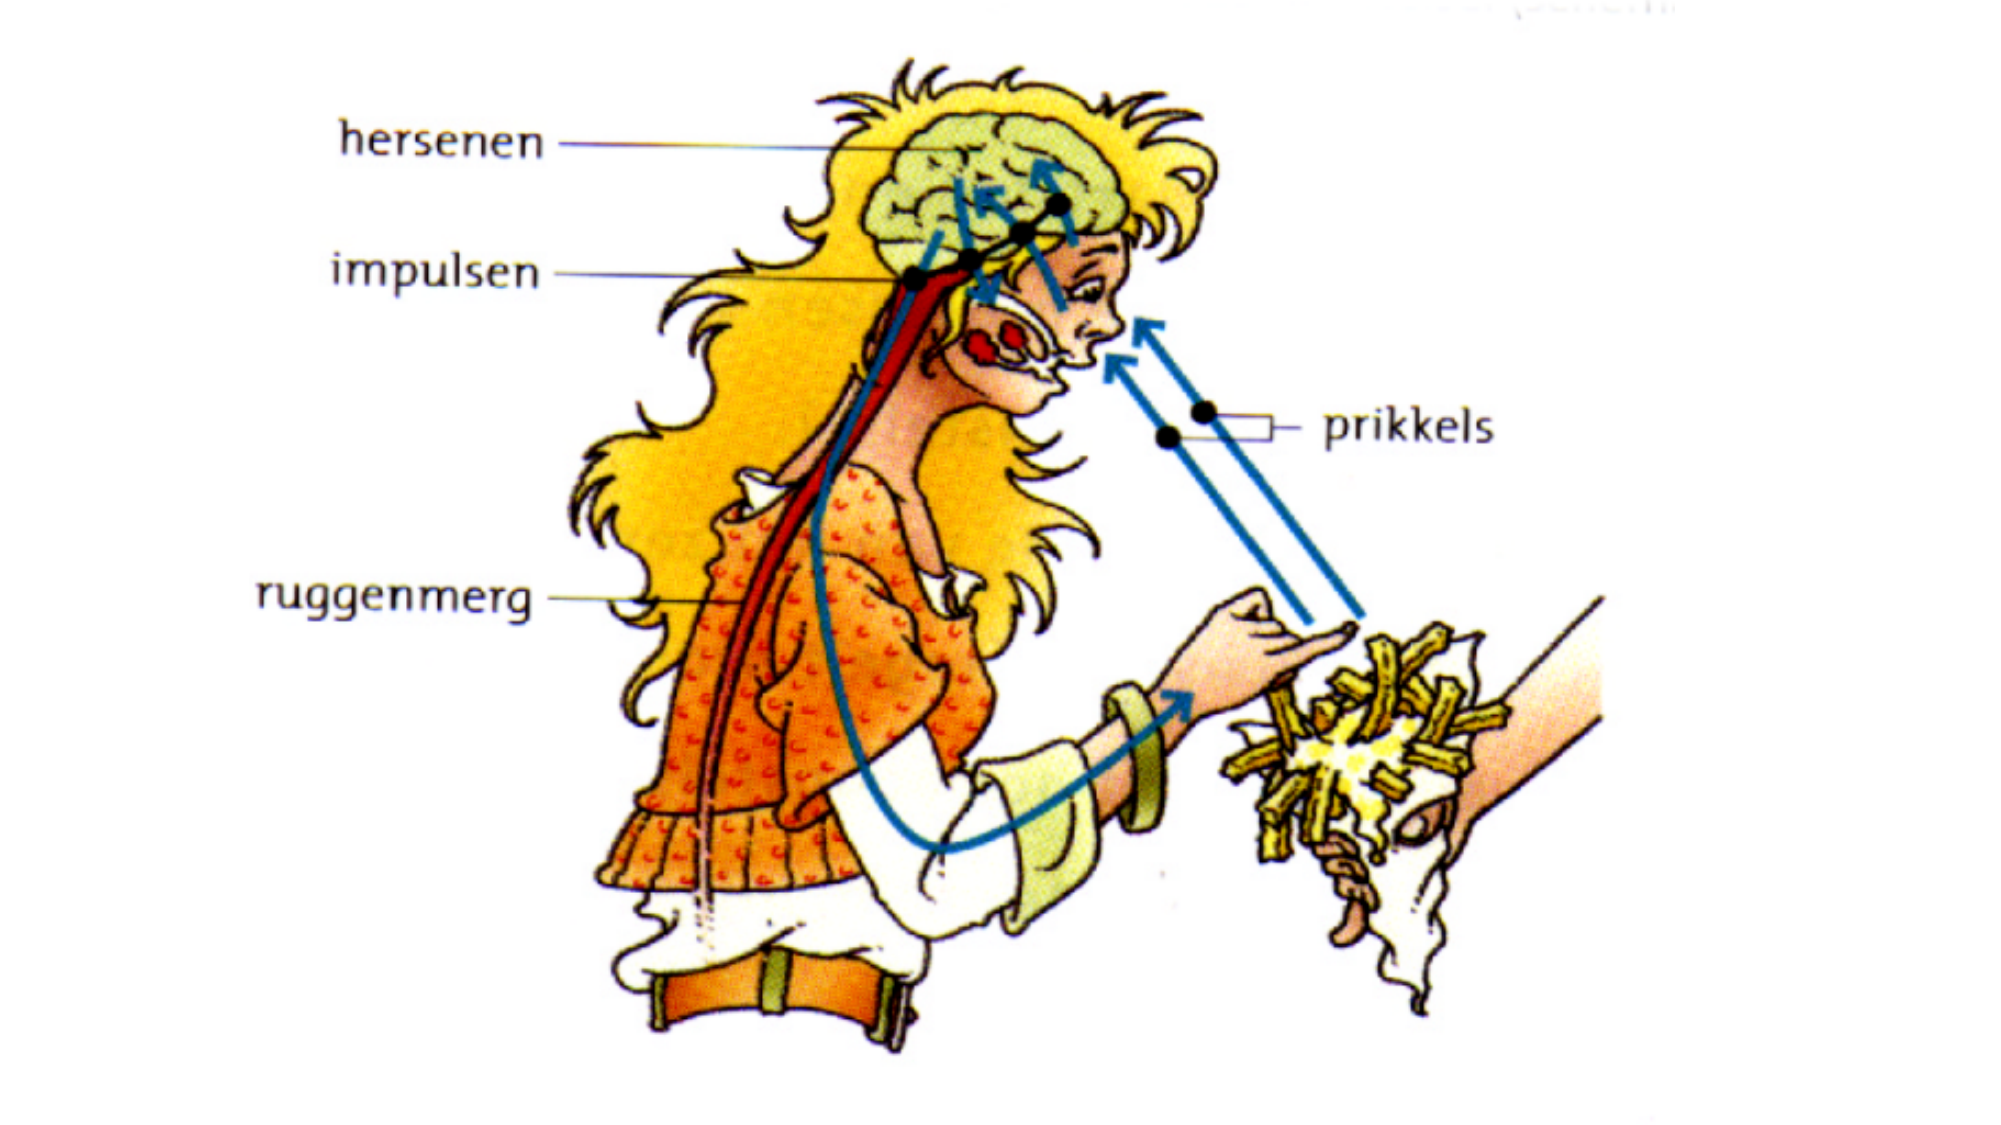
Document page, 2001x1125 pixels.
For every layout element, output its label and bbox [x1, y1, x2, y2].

picture [249, 0, 1675, 1125]
